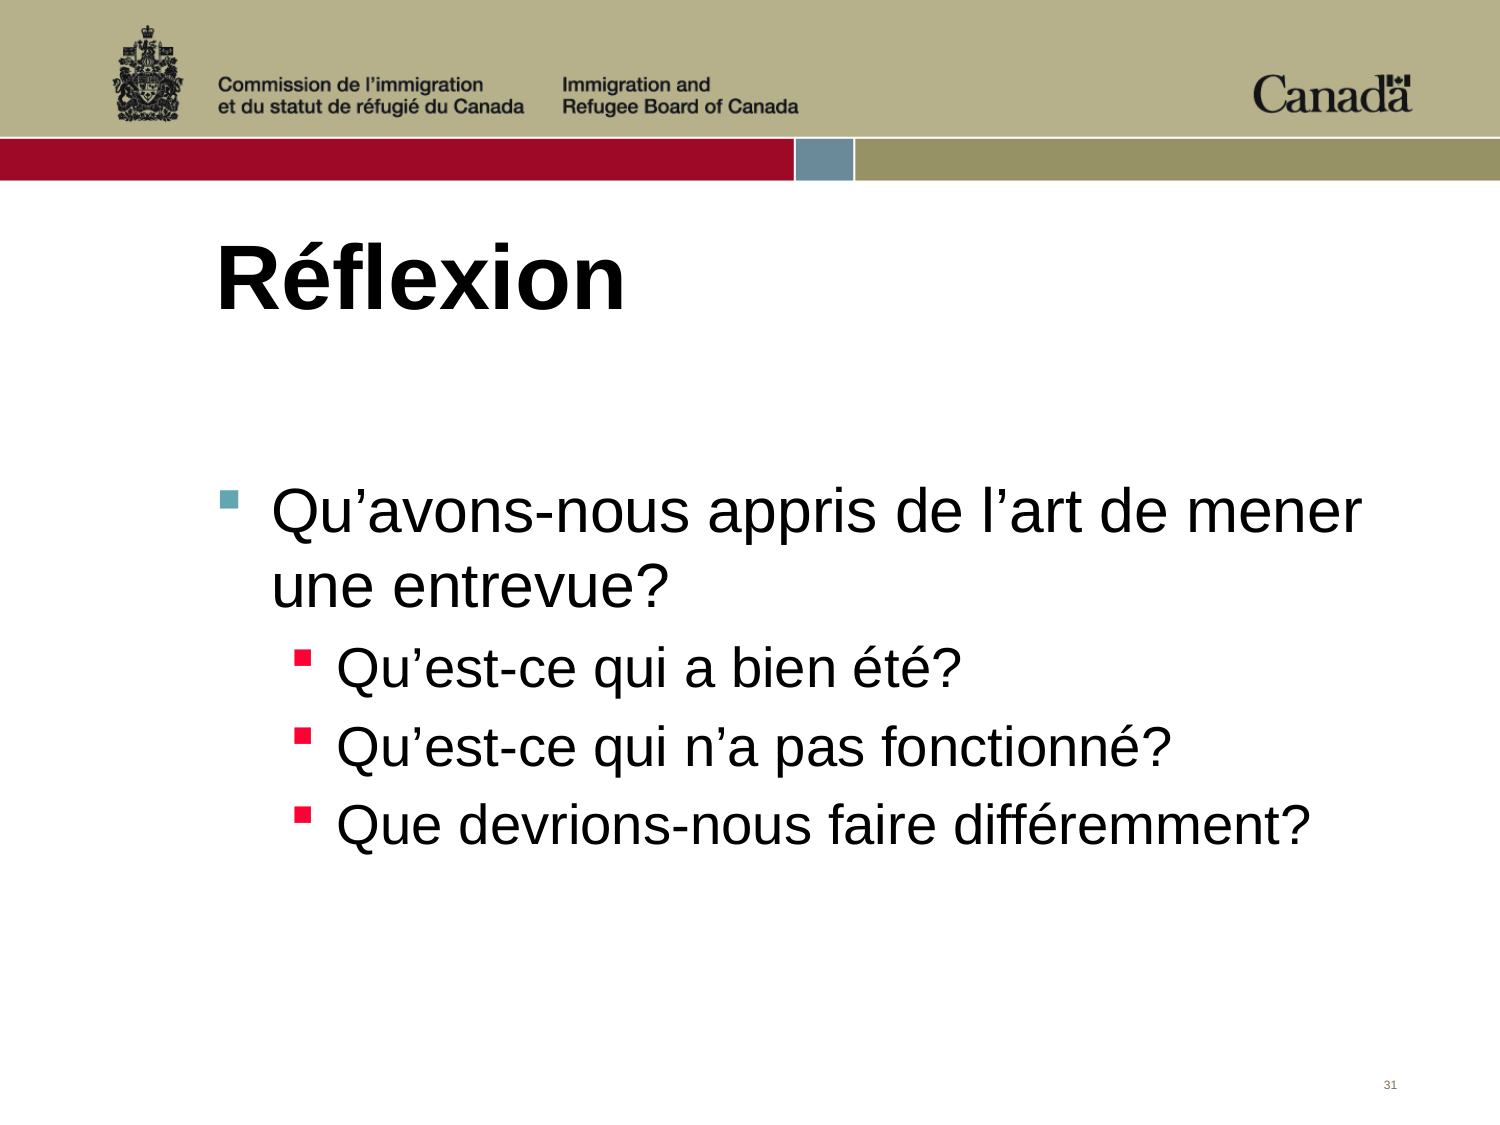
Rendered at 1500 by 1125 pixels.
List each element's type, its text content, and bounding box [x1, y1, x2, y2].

picture [0, 0, 1500, 1125]
text_box Qu’avons-nous appris de l’art de mener une entrevue? Qu’est-ce qui a bien été? Qu’est-ce qui n’a pas fonctionné? Que devrions-nous faire différemment? [199, 462, 1400, 1000]
slide_number 31 [1100, 1025, 1413, 1100]
title Réflexion [200, 237, 1413, 425]
